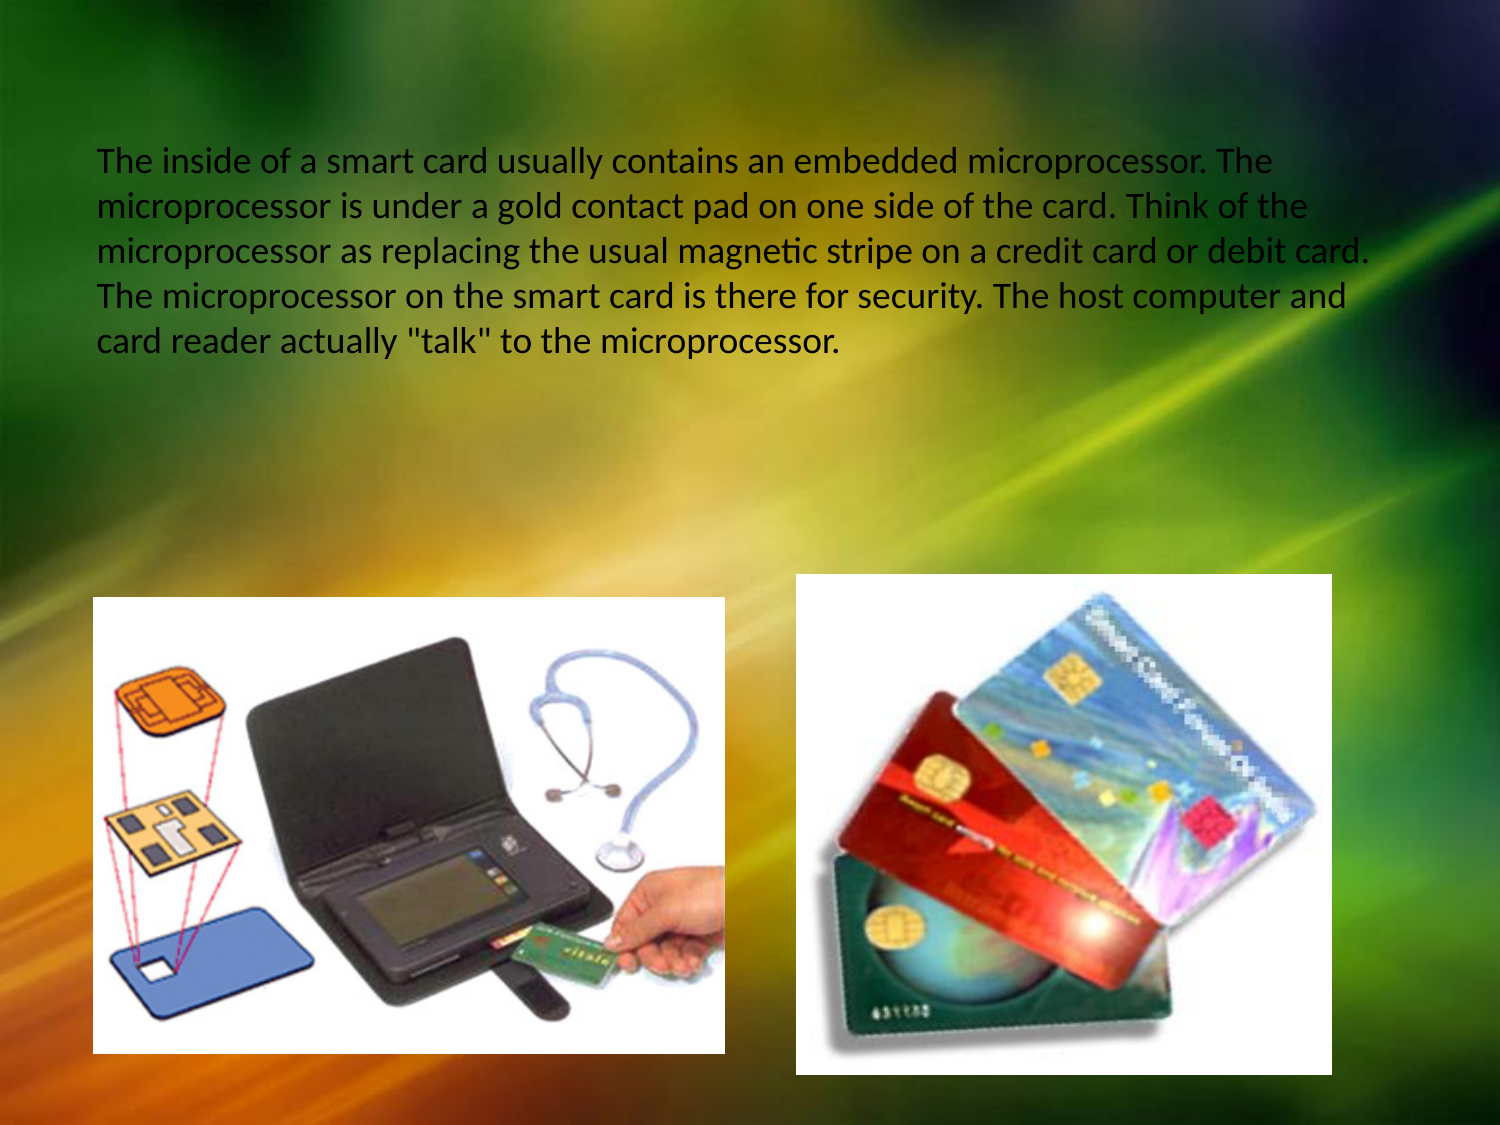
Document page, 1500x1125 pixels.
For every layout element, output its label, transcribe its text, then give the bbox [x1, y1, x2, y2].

picture [0, 0, 1500, 1125]
text_box The inside of a smart card usually contains an embedded microprocessor. The microprocessor is under a gold contact pad on one side of the card. Think of the microprocessor as replacing the usual magnetic stripe on a credit card or debit card. The microprocessor on the smart card is there for security. The host computer and card reader actually "talk" to the microprocessor. [81, 128, 1418, 419]
